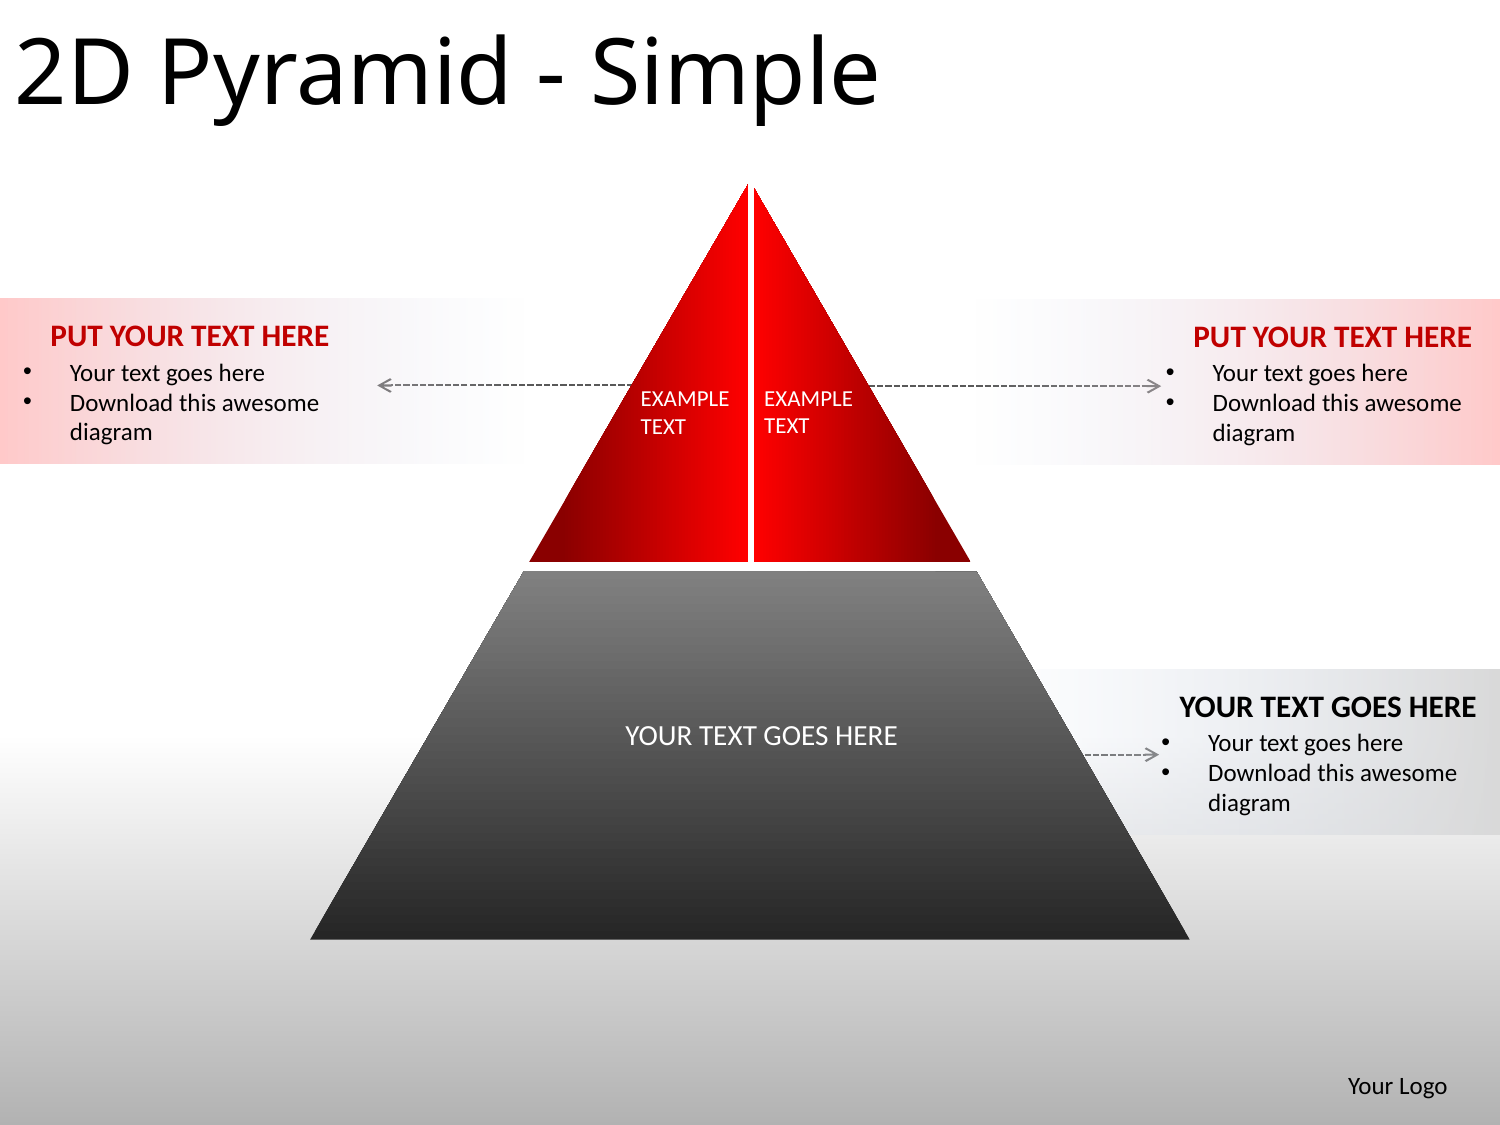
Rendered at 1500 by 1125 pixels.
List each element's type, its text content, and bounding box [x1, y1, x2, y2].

text_box [0, 557, 1500, 1125]
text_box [309, 183, 1190, 940]
text_box 2D Pyramid - Simple [0, 5, 1500, 131]
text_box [0, 298, 525, 464]
text_box Your Logo [1287, 1062, 1463, 1108]
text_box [1195, 299, 1500, 465]
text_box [1195, 669, 1500, 836]
